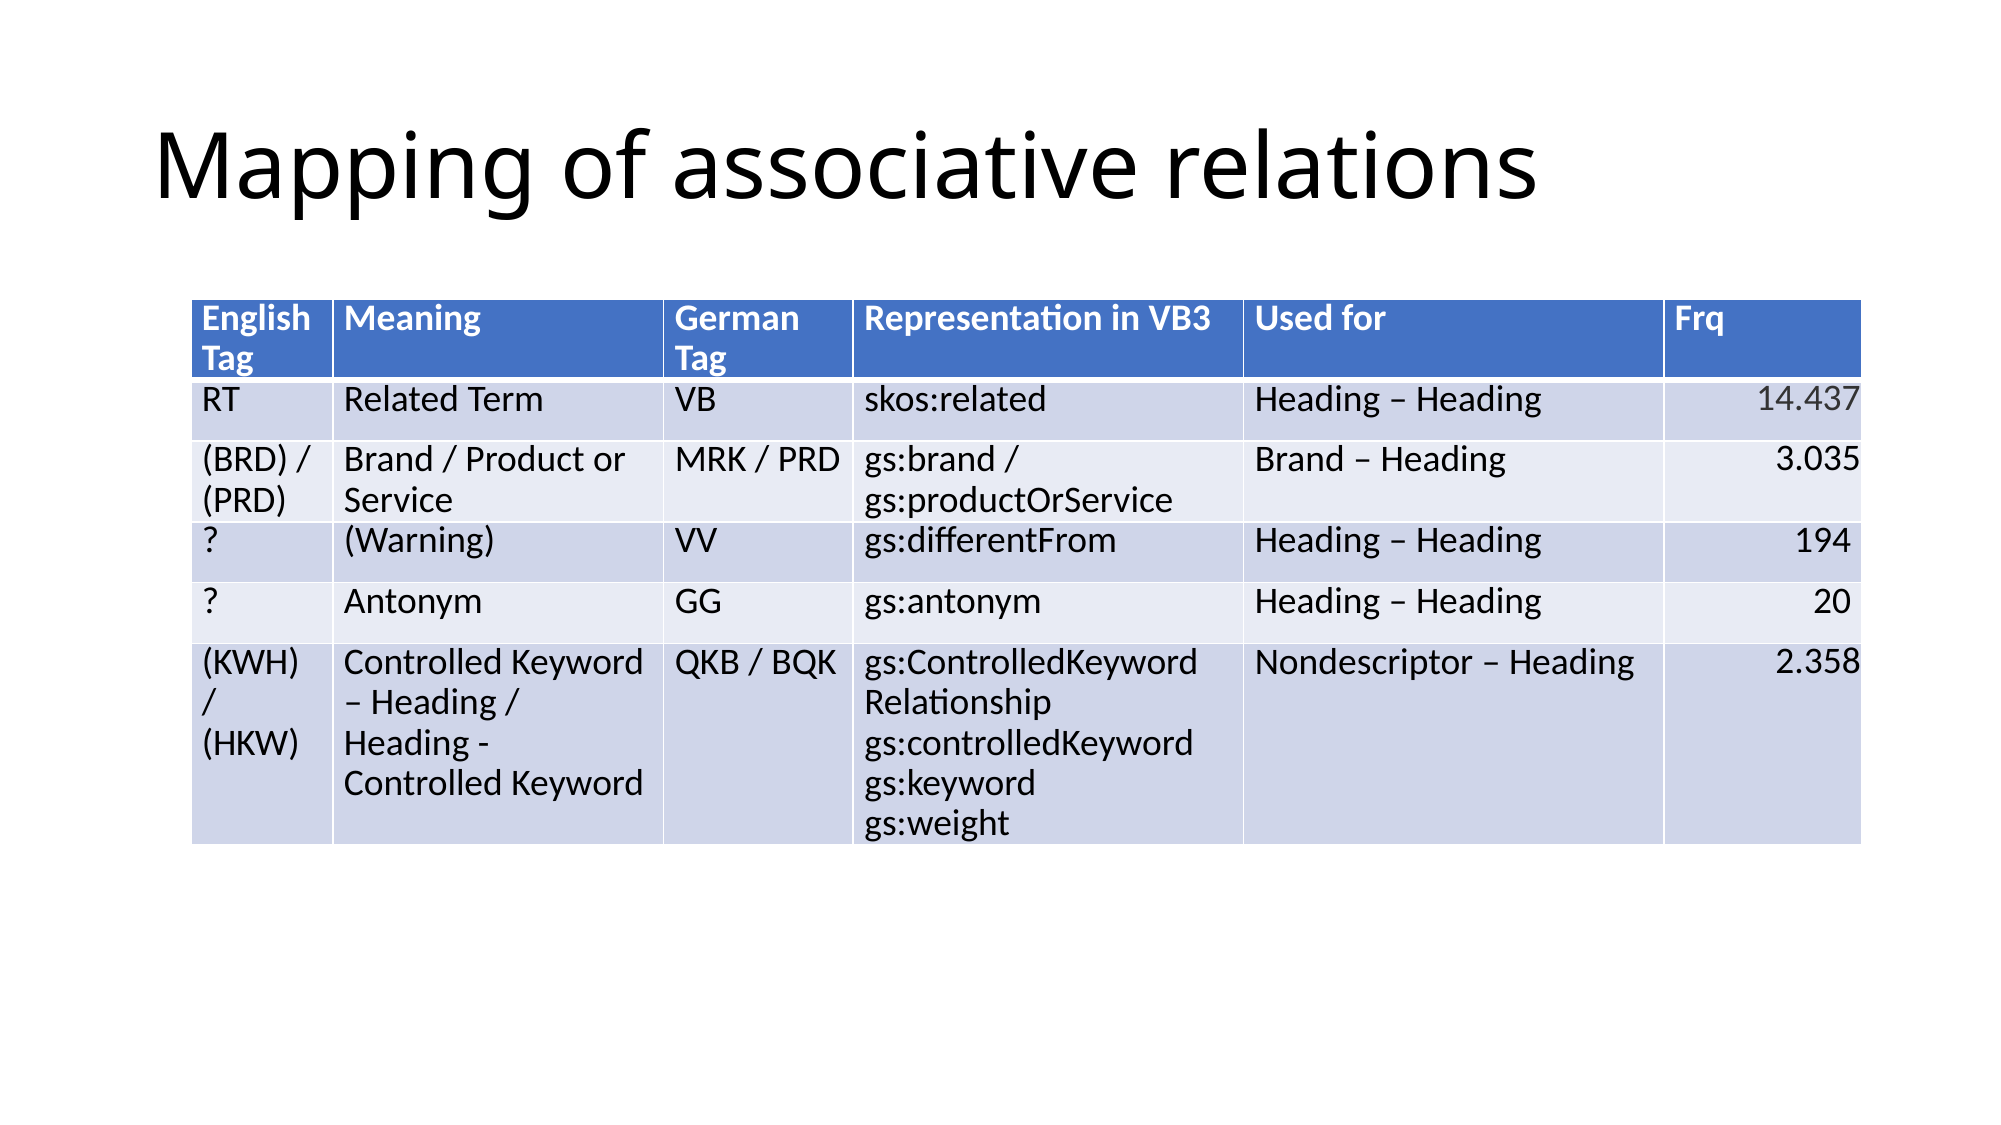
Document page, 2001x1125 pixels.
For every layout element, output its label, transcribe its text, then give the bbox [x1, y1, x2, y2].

table_cell MRK / PRD [664, 442, 852, 521]
table_cell 194 [1665, 523, 1861, 582]
table_cell ? [192, 523, 332, 582]
table_header English Tag [192, 300, 332, 377]
table_cell 3.035 [1665, 442, 1861, 521]
table_cell VV [664, 523, 852, 582]
table_cell RT [192, 383, 332, 440]
table_header German Tag [664, 300, 852, 377]
table_header Frq [1665, 300, 1861, 377]
table_cell VB [664, 383, 852, 440]
table_cell Brand – Heading [1244, 442, 1663, 521]
table_cell Heading – Heading [1244, 523, 1663, 582]
table_header Representation in VB3 [854, 300, 1243, 377]
table_cell gs:antonym [854, 583, 1243, 643]
table_cell ? [192, 583, 332, 643]
title Mapping of associative relations [137, 59, 1863, 278]
table_cell Related Term [334, 383, 663, 440]
table_header Used for [1244, 300, 1663, 377]
table_cell gs:brand / gs:productOrService [854, 442, 1243, 521]
table_cell gs:differentFrom [854, 523, 1243, 582]
table_cell Antonym [334, 583, 663, 643]
table_cell Heading – Heading [1244, 383, 1663, 440]
table_cell skos:related [854, 383, 1243, 440]
table_cell Heading – Heading [1244, 583, 1663, 643]
table_cell 20 [1665, 583, 1861, 643]
table_cell QKB / BQK [664, 644, 852, 844]
table_cell (KWH) / (HKW) [192, 644, 332, 844]
table_cell (Warning) [334, 523, 663, 582]
table_cell GG [664, 583, 852, 643]
table_header Meaning [334, 300, 663, 377]
table_cell Brand / Product or Service [334, 442, 663, 521]
table_cell gs:ControlledKeyword Relationship gs:controlledKeyword gs:keyword gs:weight [854, 644, 1243, 844]
table_cell 2.358 [1665, 644, 1861, 844]
table_cell 14.437 [1665, 383, 1861, 440]
table_cell Nondescriptor – Heading [1244, 644, 1663, 844]
table_cell Controlled Keyword – Heading / Heading - Controlled Keyword [334, 644, 663, 844]
table_cell (BRD) / (PRD) [192, 442, 332, 521]
